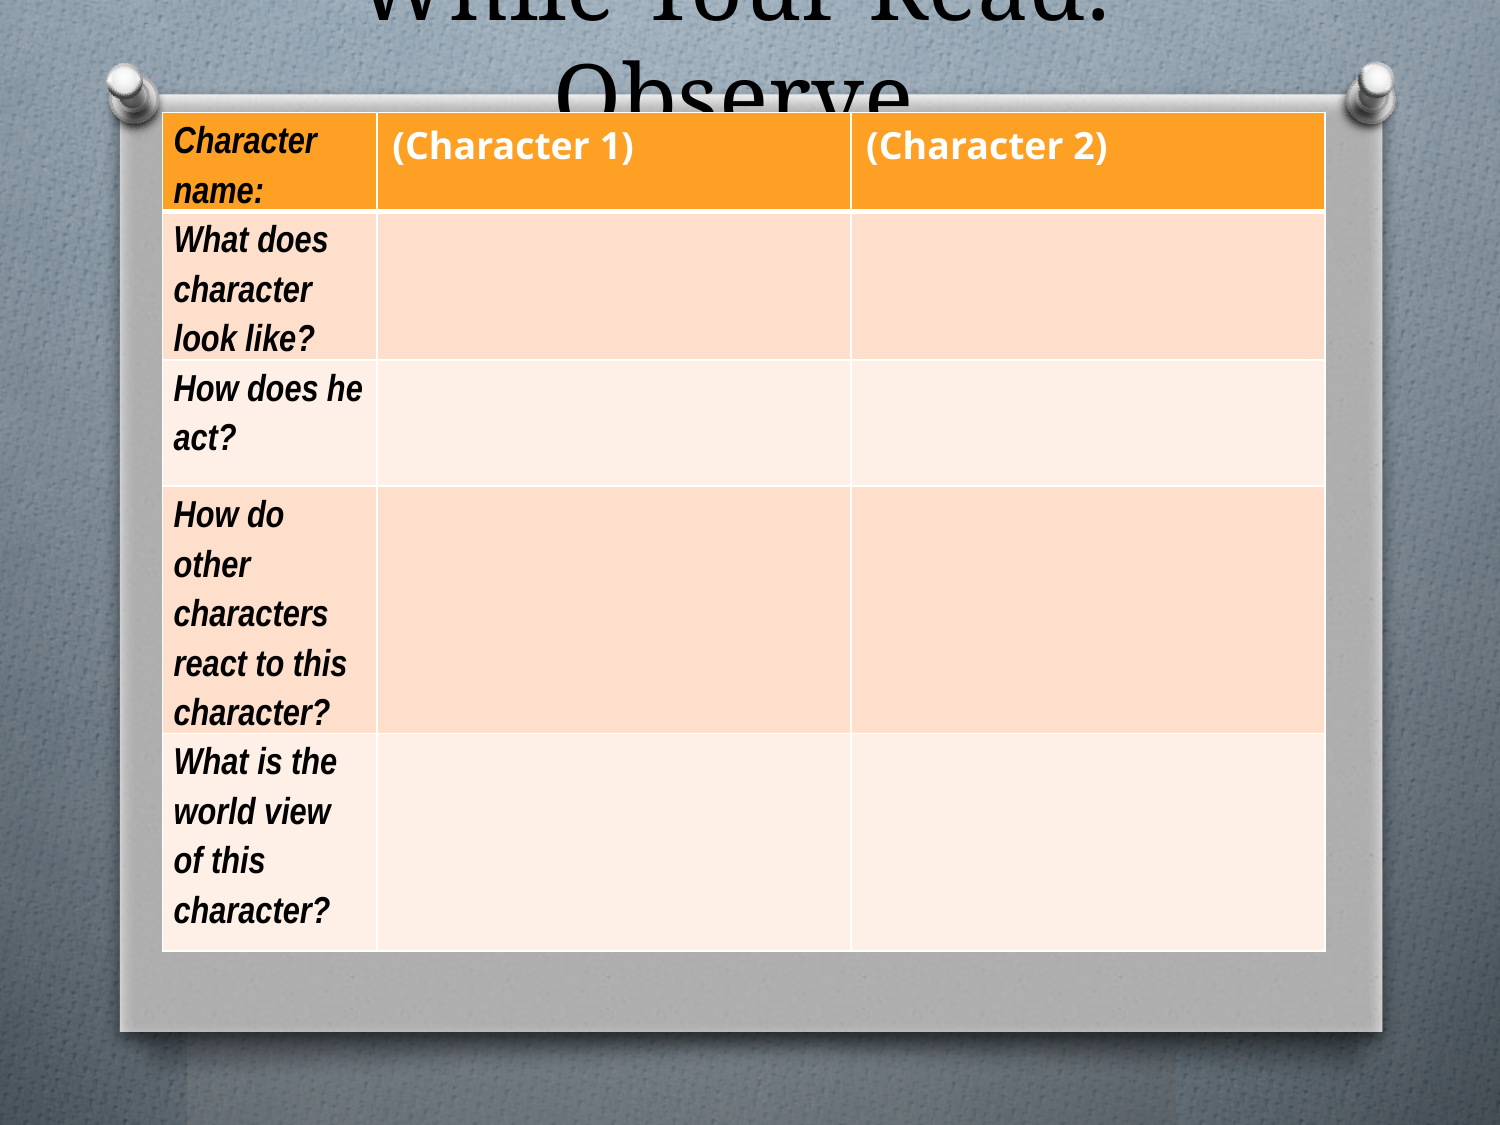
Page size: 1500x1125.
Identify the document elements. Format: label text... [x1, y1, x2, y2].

table_header Character name: [163, 113, 376, 209]
table_header (Character 2) [852, 113, 1324, 209]
table_cell [852, 361, 1324, 485]
table_cell What is the world view of this character? [163, 734, 376, 950]
table_cell What does character look like? [163, 214, 376, 359]
picture [1317, 35, 1439, 156]
picture [75, 29, 162, 153]
table_cell [378, 734, 850, 950]
table_cell [852, 214, 1324, 359]
table_cell [852, 734, 1324, 950]
table_cell [852, 487, 1324, 733]
table_cell How does he act? [163, 361, 376, 485]
title While Your Read: Observe [162, 0, 1306, 112]
table_header (Character 1) [378, 113, 850, 209]
table_cell [378, 214, 850, 359]
table_cell How do other characters react to this character? [163, 487, 376, 733]
table_cell [378, 487, 850, 733]
table_cell [378, 361, 850, 485]
